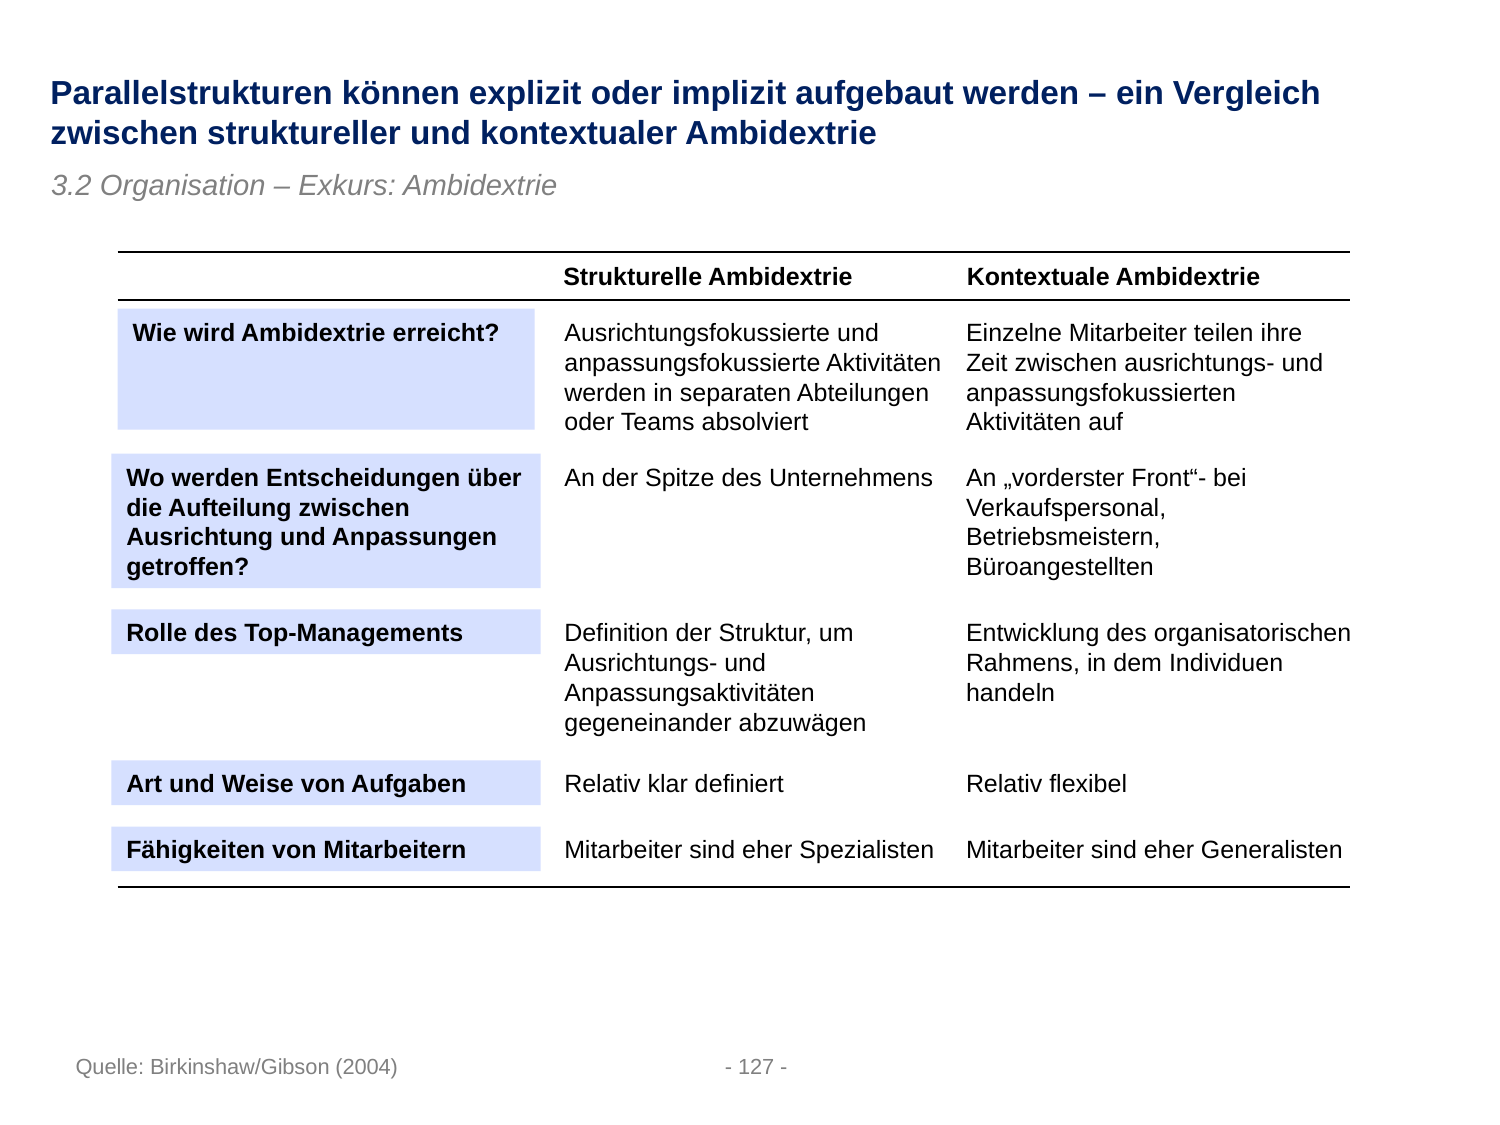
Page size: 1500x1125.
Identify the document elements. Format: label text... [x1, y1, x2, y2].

text_box - 127 - [599, 1045, 913, 1093]
text_box Relativ klar definiert [549, 760, 951, 806]
text_box Einzelne Mitarbeiter teilen ihre Zeit zwischen ausrichtungs- und anpassungsfokussierten Aktivitäten auf [951, 308, 1369, 444]
text_box An der Spitze des Unternehmens [549, 453, 951, 499]
text_box Relativ flexibel [951, 760, 1369, 806]
text_box Definition der Struktur, um Ausrichtungs- und Anpassungsaktivitäten gegeneinander abzuwägen [549, 609, 967, 744]
text_box Entwicklung des organisatorischen Rahmens, in dem Individuen handeln [951, 609, 1369, 714]
text_box Kontextuale Ambidextrie [952, 253, 1382, 298]
text_box An „vorderster Front“- bei Verkaufspersonal, Betriebsmeistern, Büroangestellten [951, 453, 1369, 589]
text_box 3.2 Organisation – Exkurs: Ambidextrie [36, 159, 574, 209]
text_box Mitarbeiter sind eher Spezialisten [549, 826, 951, 872]
text_box Ausrichtungsfokussierte und anpassungsfokussierte Aktivitäten werden in separaten Abteilungen oder Teams absolviert [549, 308, 951, 444]
text_box Wie wird Ambidextrie erreicht? [117, 308, 535, 430]
text_box Wo werden Entscheidungen über die Aufteilung zwischen Ausrichtung und Anpassungen getroffen? [111, 453, 541, 589]
text_box Art und Weise von Aufgaben [111, 760, 541, 806]
text_box Strukturelle Ambidextrie [548, 260, 952, 298]
text_box Quelle: Birkinshaw/Gibson (2004) [60, 1045, 414, 1087]
text_box Rolle des Top-Managements [111, 609, 541, 655]
text_box Mitarbeiter sind eher Generalisten [951, 826, 1369, 872]
text_box Parallelstrukturen können explizit oder implizit aufgebaut werden – ein Vergleich zwischen struktureller und kontextualer Ambidextrie [35, 63, 1433, 159]
text_box Fähigkeiten von Mitarbeitern [111, 826, 541, 872]
